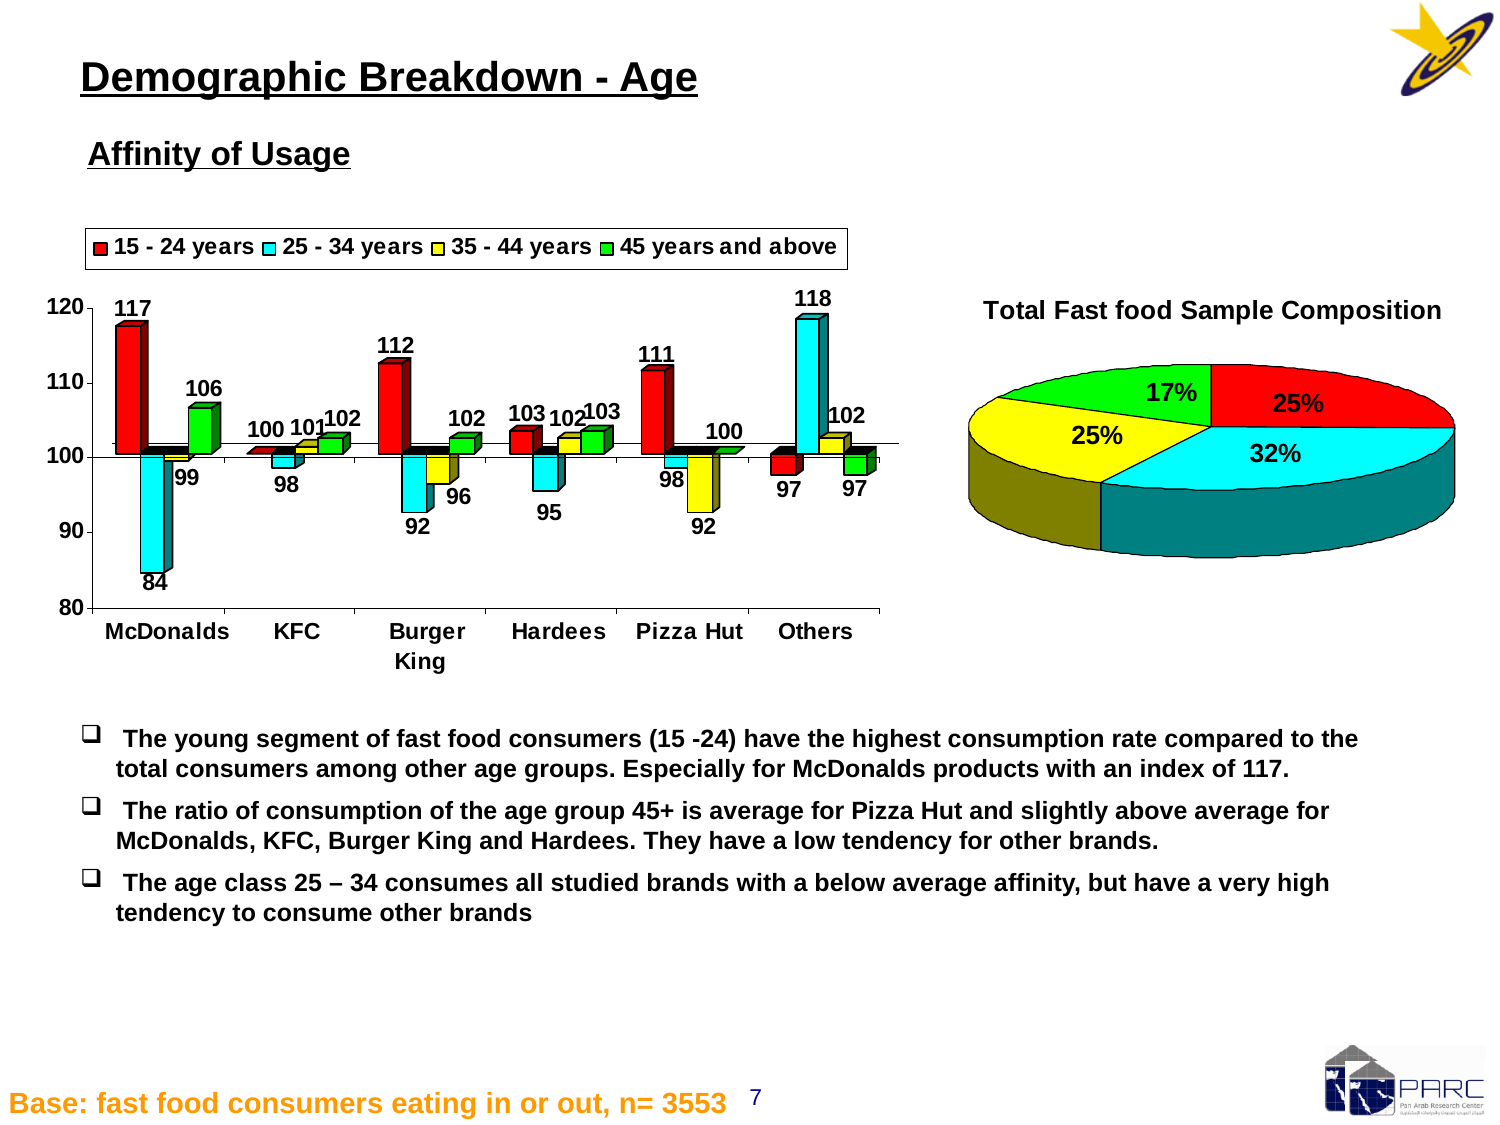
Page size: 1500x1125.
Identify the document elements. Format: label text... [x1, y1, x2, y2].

picture [1320, 1045, 1494, 1122]
text_box Demographic Breakdown - Age [65, 42, 963, 108]
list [874, 276, 1500, 587]
text_box Base: fast food consumers eating in or out, n= 3553 [0, 1077, 798, 1125]
text_box The young segment of fast food consumers (15 -24) have the highest consumption rate compared to the total consumers among other age groups. Especially for McDonalds products with an index of 117. The ratio of consumption of the age group 45+ is average for Pizza Hut and slightly above average for McDonalds, KFC, Burger King and Hardees. They have a low tendency for other brands. The age class 25 – 34 consumes all studied brands with a below average affinity, but have a very high tendency to consume other brands [65, 714, 1436, 935]
text_box Affinity of Usage [72, 124, 675, 180]
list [0, 212, 1019, 715]
picture [1385, 0, 1498, 100]
